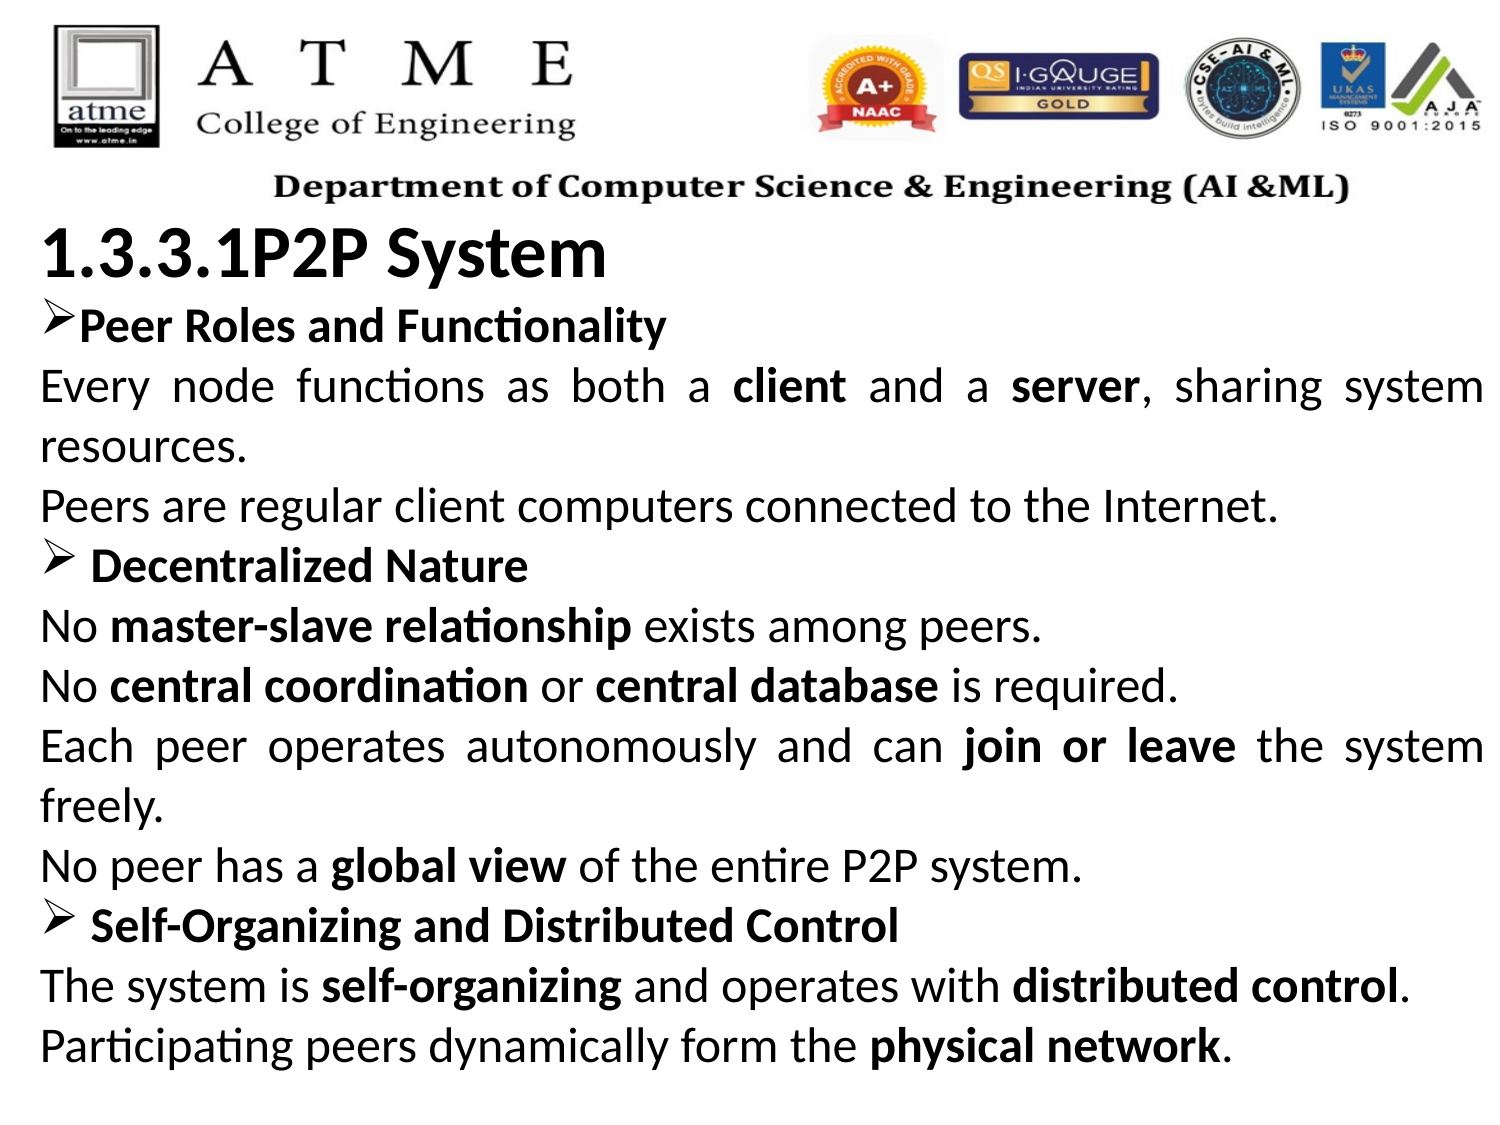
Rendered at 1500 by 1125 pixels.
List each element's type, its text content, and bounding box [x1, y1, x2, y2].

text_box 1.3.3.1P2P System Peer Roles and Functionality Every node functions as both a client and a server, sharing system resources. Peers are regular client computers connected to the Internet. Decentralized Nature No master-slave relationship exists among peers. No central coordination or central database is required. Each peer operates autonomously and can join or leave the system freely. No peer has a global view of the entire P2P system. Self-Organizing and Distributed Control The system is self-organizing and operates with distributed control. Participating peers dynamically form the physical network. [24, 232, 1500, 1080]
picture [24, 0, 1500, 226]
